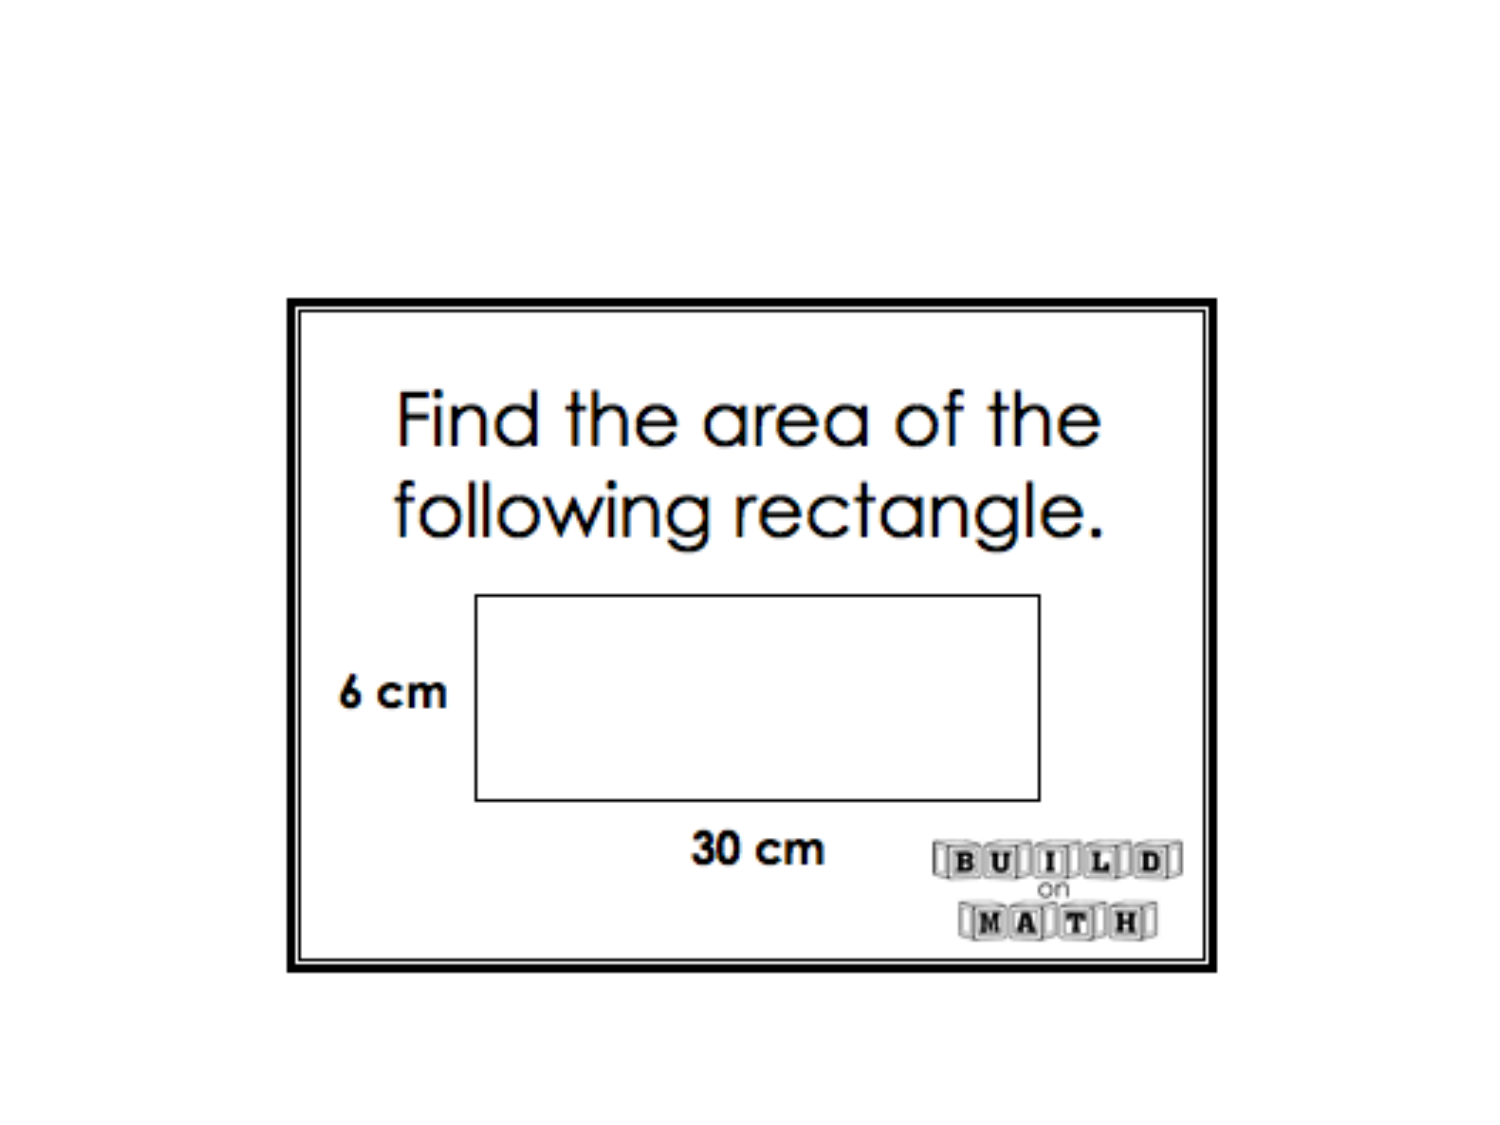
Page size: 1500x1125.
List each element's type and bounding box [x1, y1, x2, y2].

list [74, 262, 1426, 1006]
